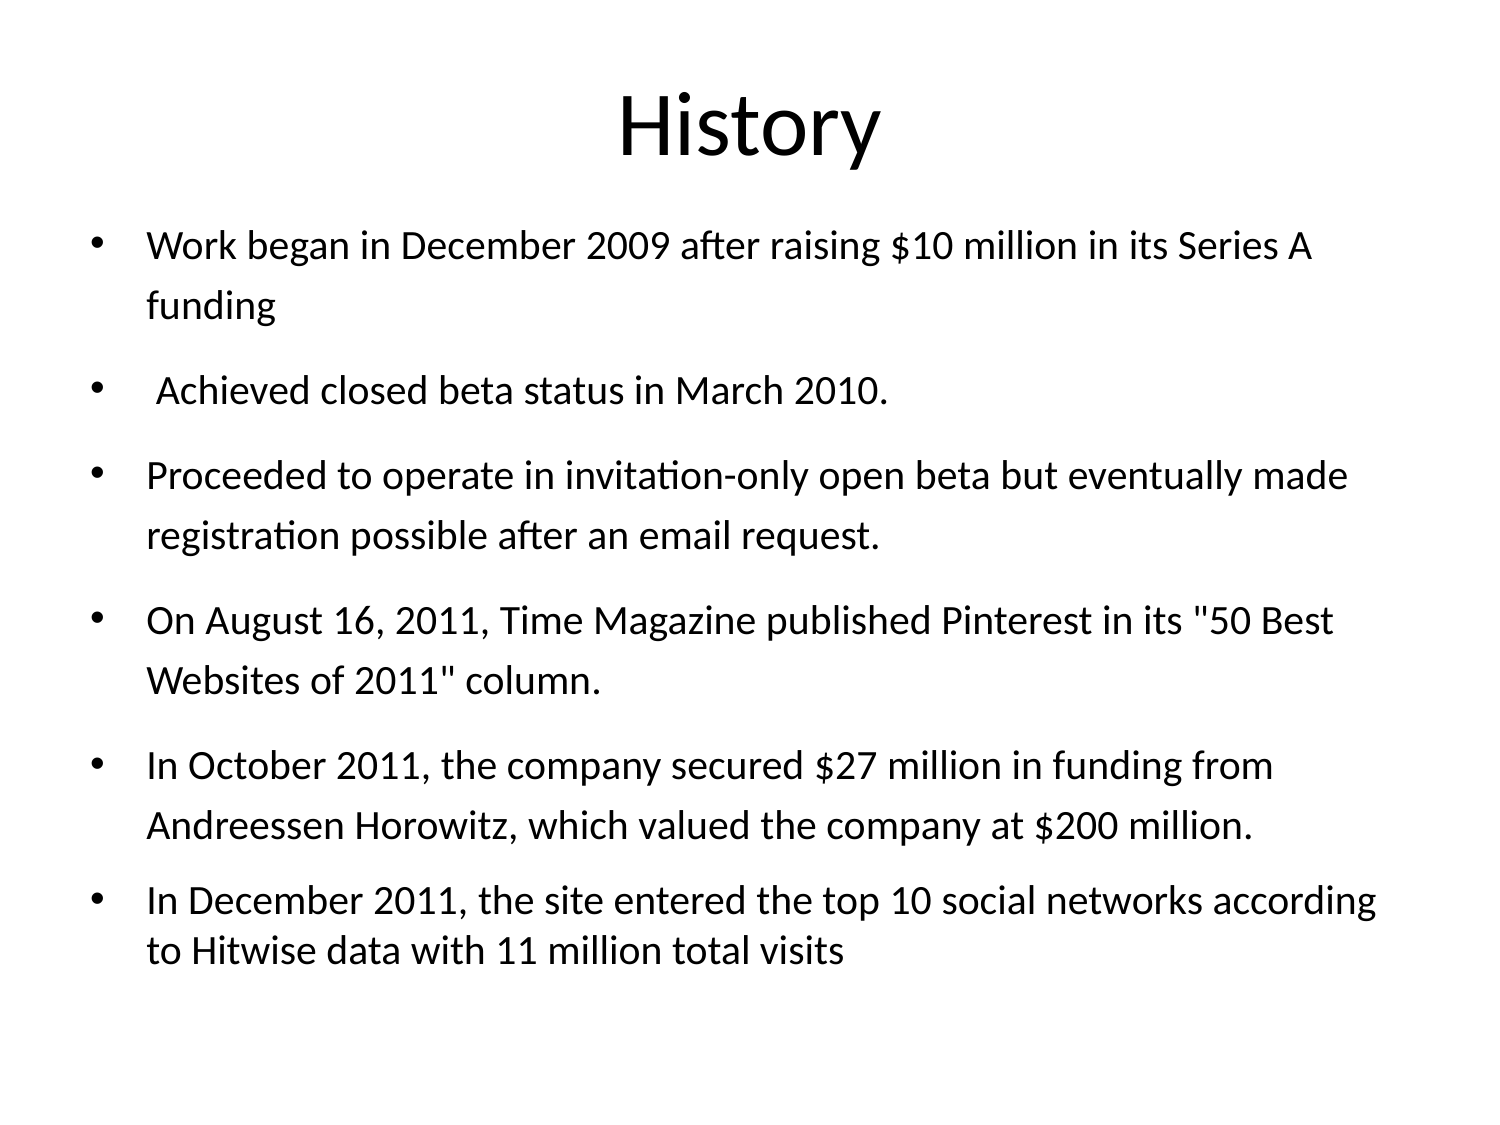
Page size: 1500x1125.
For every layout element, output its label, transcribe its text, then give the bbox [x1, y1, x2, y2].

list Work began in December 2009 after raising $10 million in its Series A funding Achieved closed beta status in March 2010. Proceeded to operate in invitation-only open beta but eventually made registration possible after an email request. On August 16, 2011, Time Magazine published Pinterest in its "50 Best Websites of 2011" column. In October 2011, the company secured $27 million in funding from Andreessen Horowitz, which valued the company at $200 million. In December 2011, the site entered the top 10 social networks according to Hitwise data with 11 million total visits [75, 200, 1425, 943]
title History [75, 24, 1425, 200]
